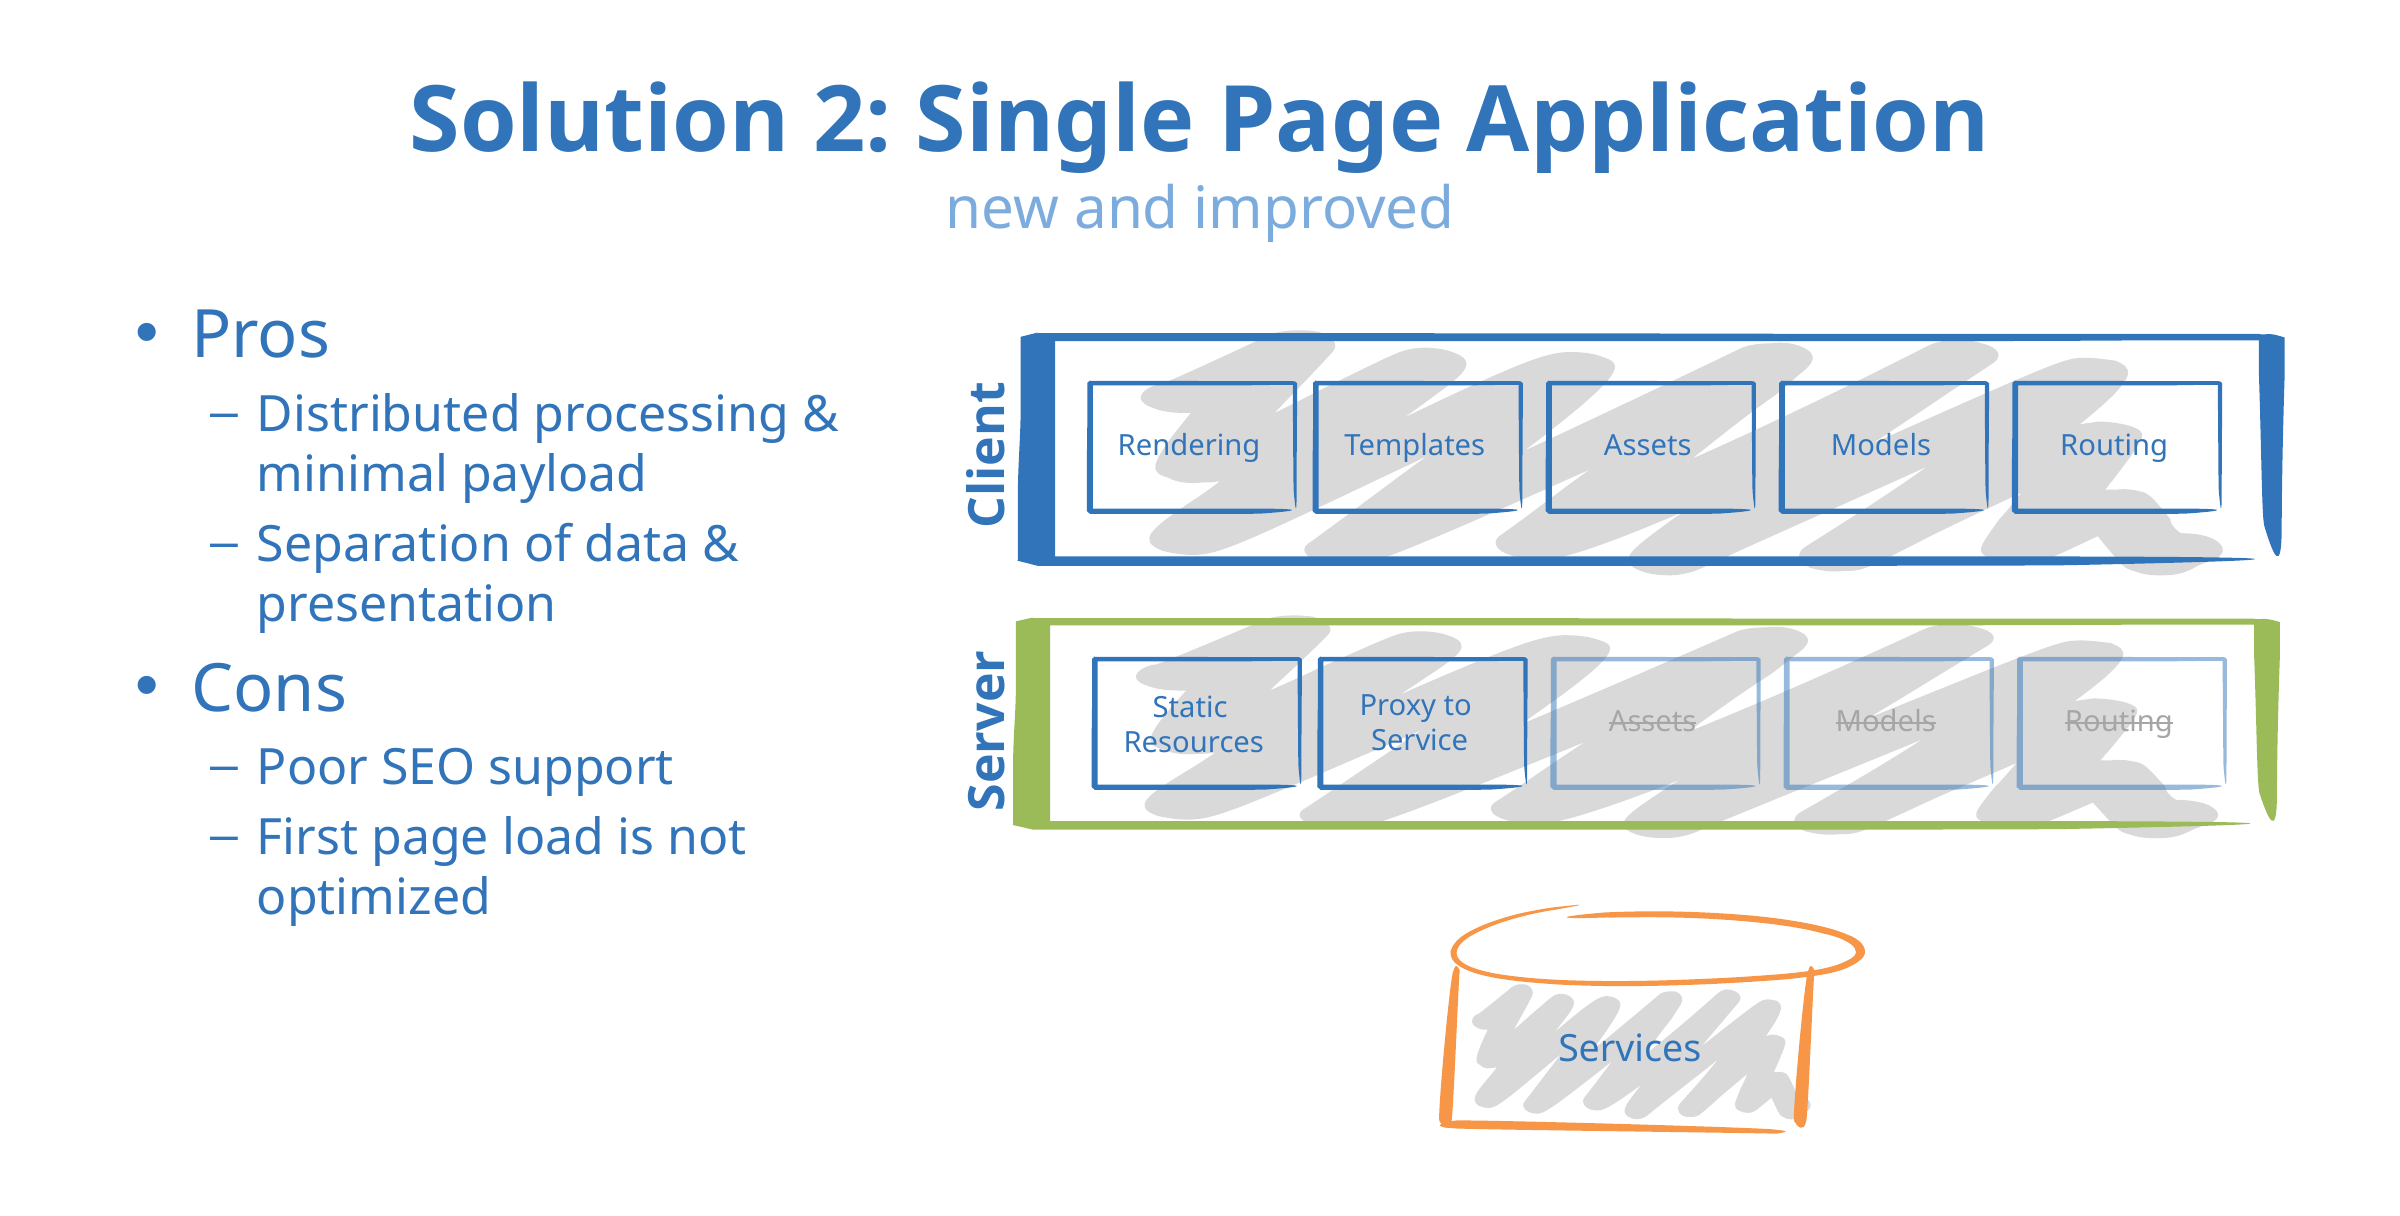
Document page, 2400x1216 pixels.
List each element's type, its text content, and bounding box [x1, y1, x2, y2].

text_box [1000, 328, 2400, 577]
text_box Client [946, 366, 995, 543]
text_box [995, 613, 2400, 840]
title Solution 2: Single Page Application new and improved [120, 48, 2280, 252]
text_box Server [946, 635, 990, 826]
list Pros Distributed processing & minimal payload Separation of data & presentation Cons Poor SEO support First page load is not optimized [120, 283, 944, 1086]
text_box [1427, 902, 1871, 1134]
